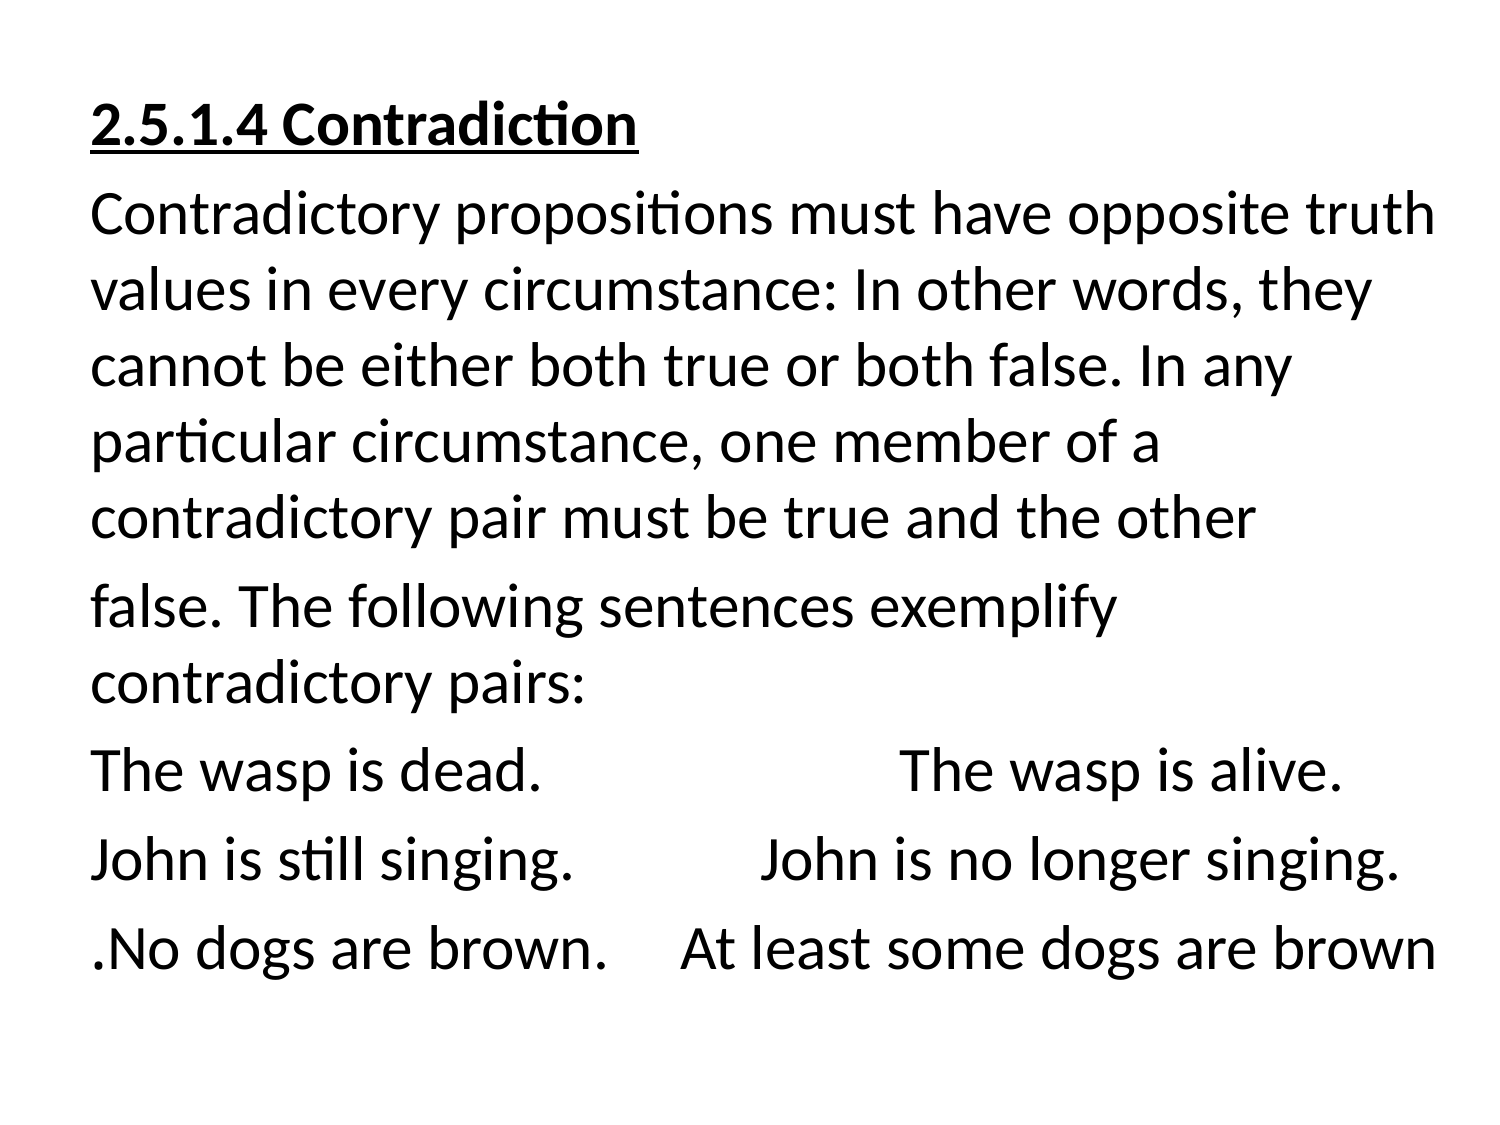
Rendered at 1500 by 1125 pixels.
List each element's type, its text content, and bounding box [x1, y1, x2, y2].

list 2.5.1.4 Contradiction Contradictory propositions must have opposite truth values in every circumstance: In other words, they cannot be either both true or both false. In any particular circumstance, one member of a contradictory pair must be true and the other false. The following sentences exemplify contradictory pairs: The wasp is dead. The wasp is alive. John is still singing. John is no longer singing. No dogs are brown. At least some dogs are brown. [75, 75, 1488, 1005]
